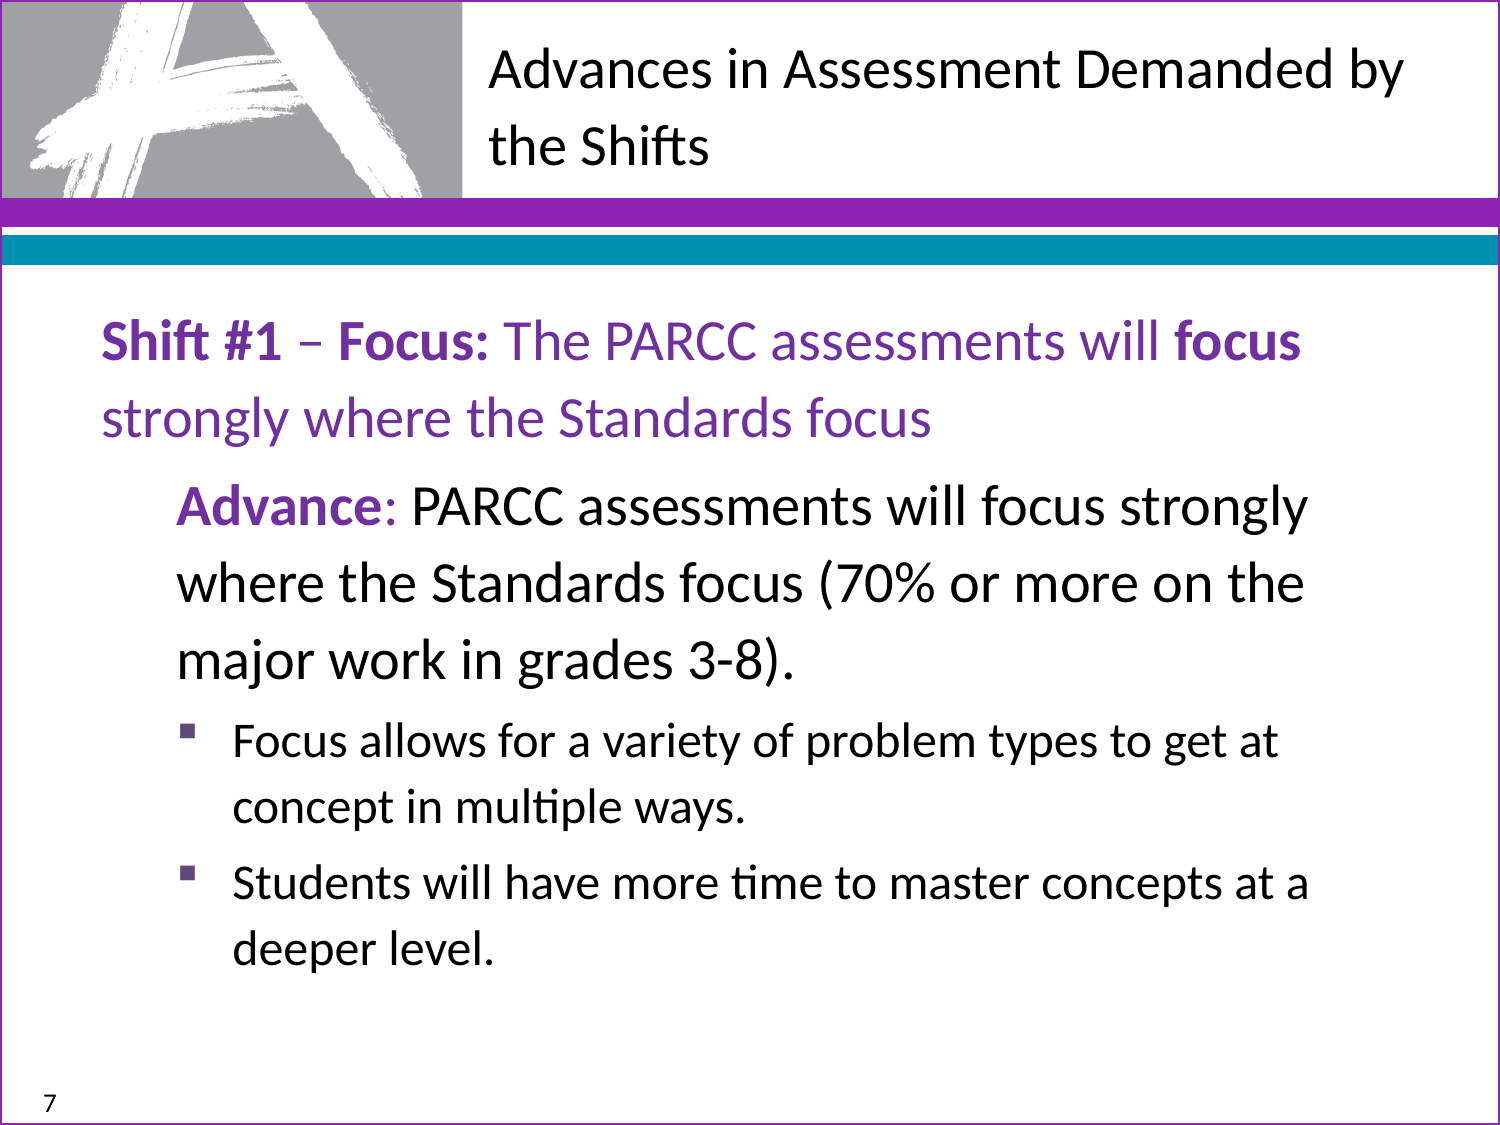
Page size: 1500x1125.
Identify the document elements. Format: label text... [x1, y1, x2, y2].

slide_number 7 [0, 1077, 100, 1125]
picture [2, 2, 462, 198]
title Advances in Assessment Demanded by the Shifts [462, 0, 1500, 200]
list Shift #1 – Focus: The PARCC assessments will focus strongly where the Standards focus Advance: PARCC assessments will focus strongly where the Standards focus (70% or more on the major work in grades 3-8). Focus allows for a variety of problem types to get at concept in multiple ways. Students will have more time to master concepts at a deeper level. [75, 287, 1450, 913]
